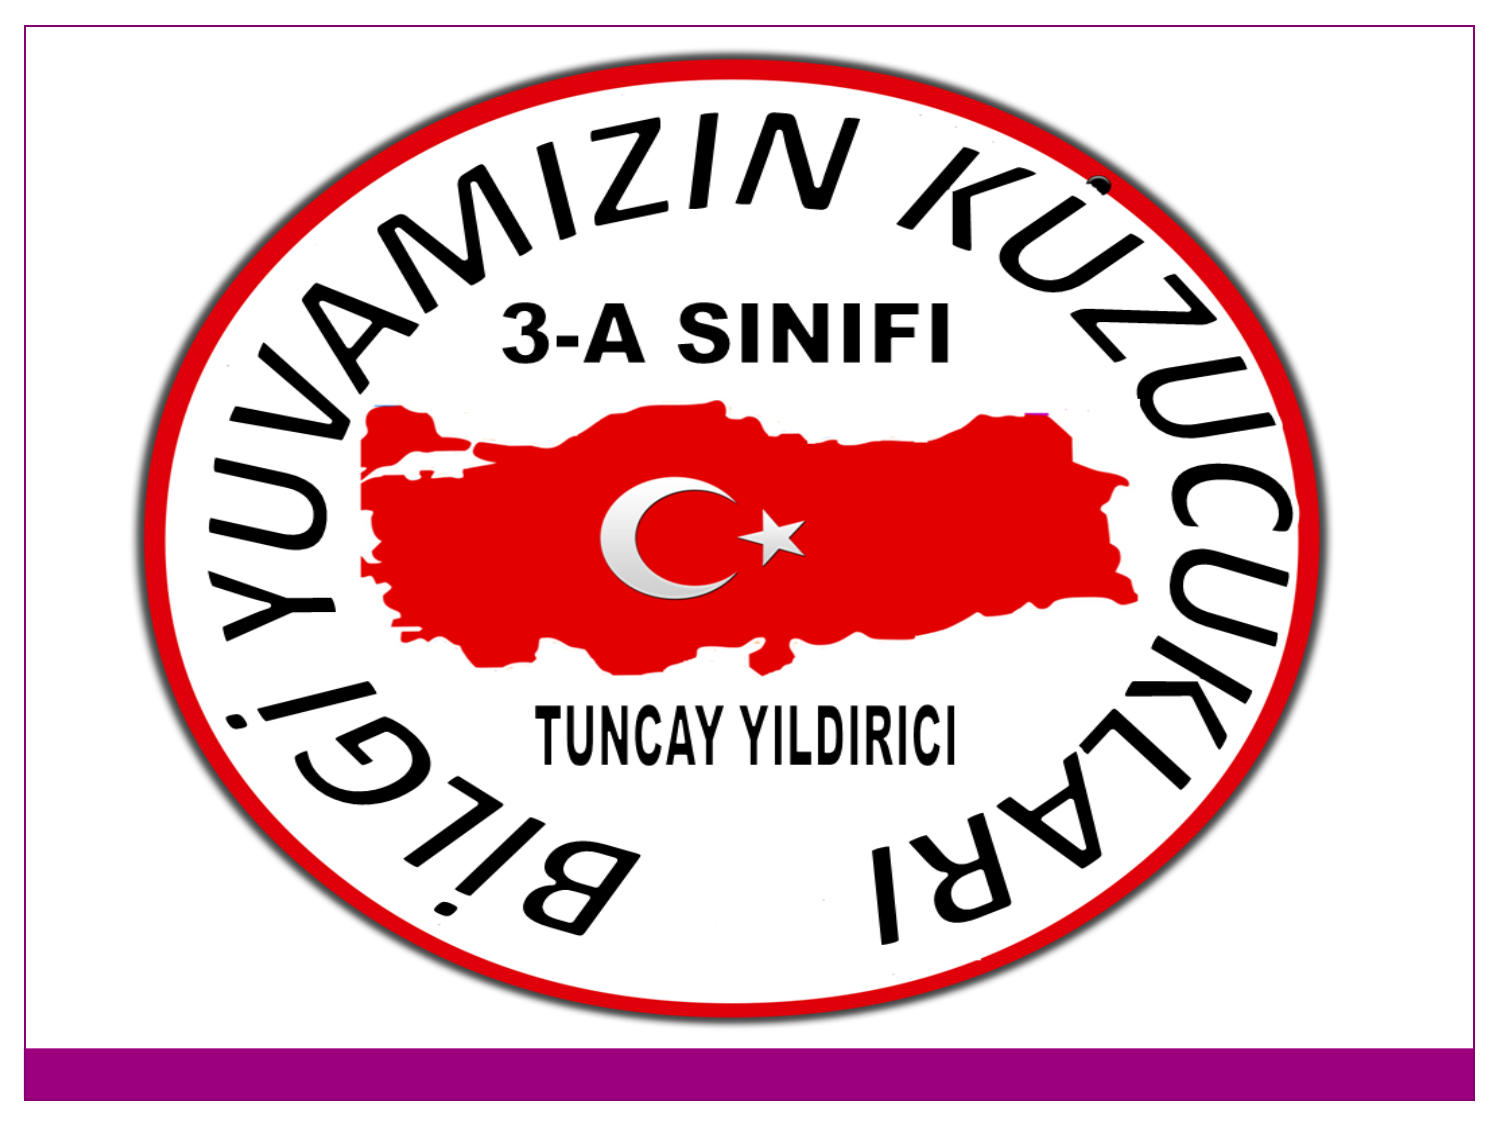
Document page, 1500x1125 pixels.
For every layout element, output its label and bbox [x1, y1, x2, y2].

picture [123, 42, 1341, 1036]
